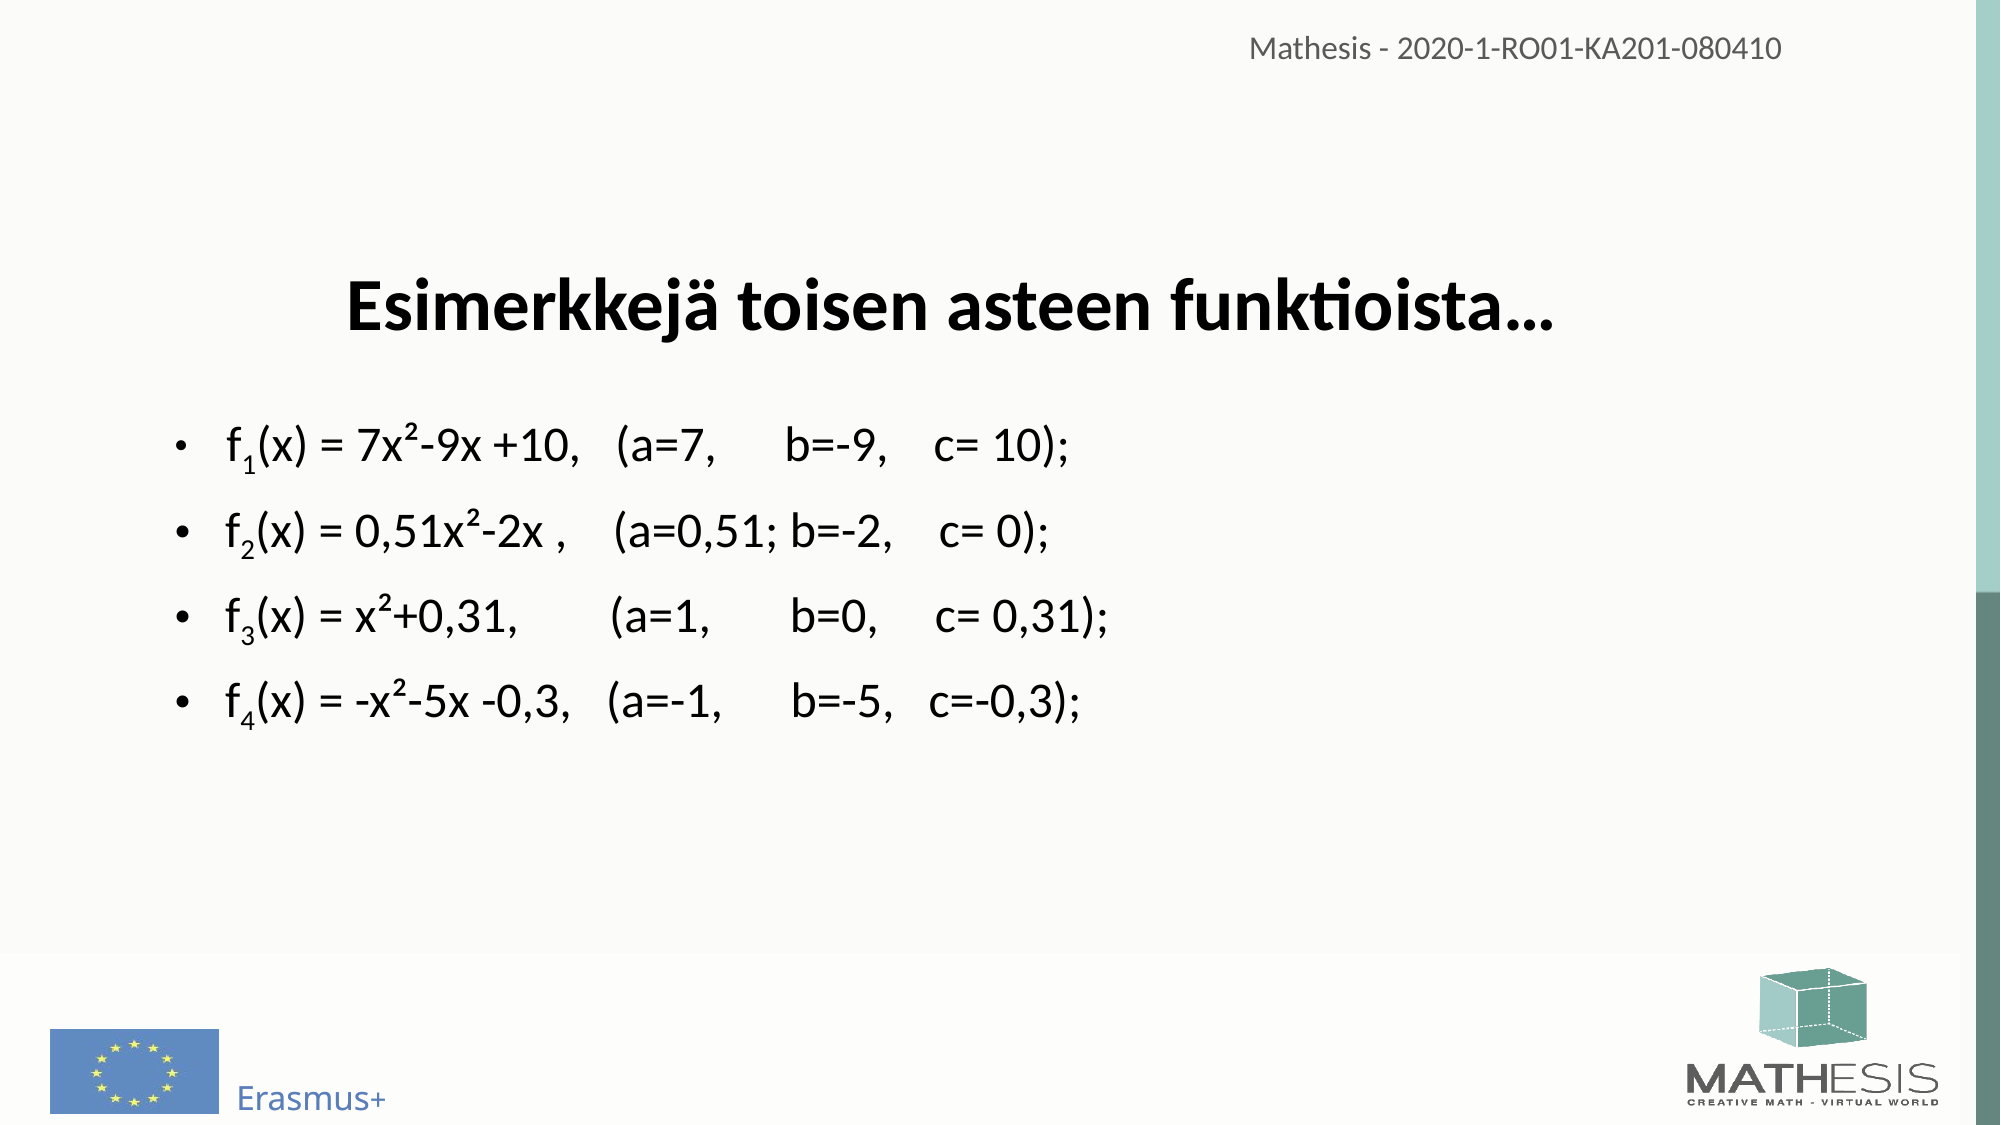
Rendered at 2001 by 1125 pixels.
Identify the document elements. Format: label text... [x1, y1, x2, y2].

text_box Δ>0 [50, 1029, 219, 1114]
text_box Δ>0 [1976, 0, 2000, 1125]
text_box Δ>0 [1664, 928, 1961, 1125]
text_box Esimerkkejä toisen asteen funktioista… [281, 188, 1624, 427]
text_box f1(x) = 7x²-9x +10, (a=7, b=-9, c= 10); f2(x) = 0,51x²-2x , (a=0,51; b=-2, c= 0); f3(x) = x²+0,31, (a=1, b=0, c= 0,31); f4(x) = -x²-5x -0,3, (a=-1, b=-5, c=-0,3); [158, 387, 1259, 783]
